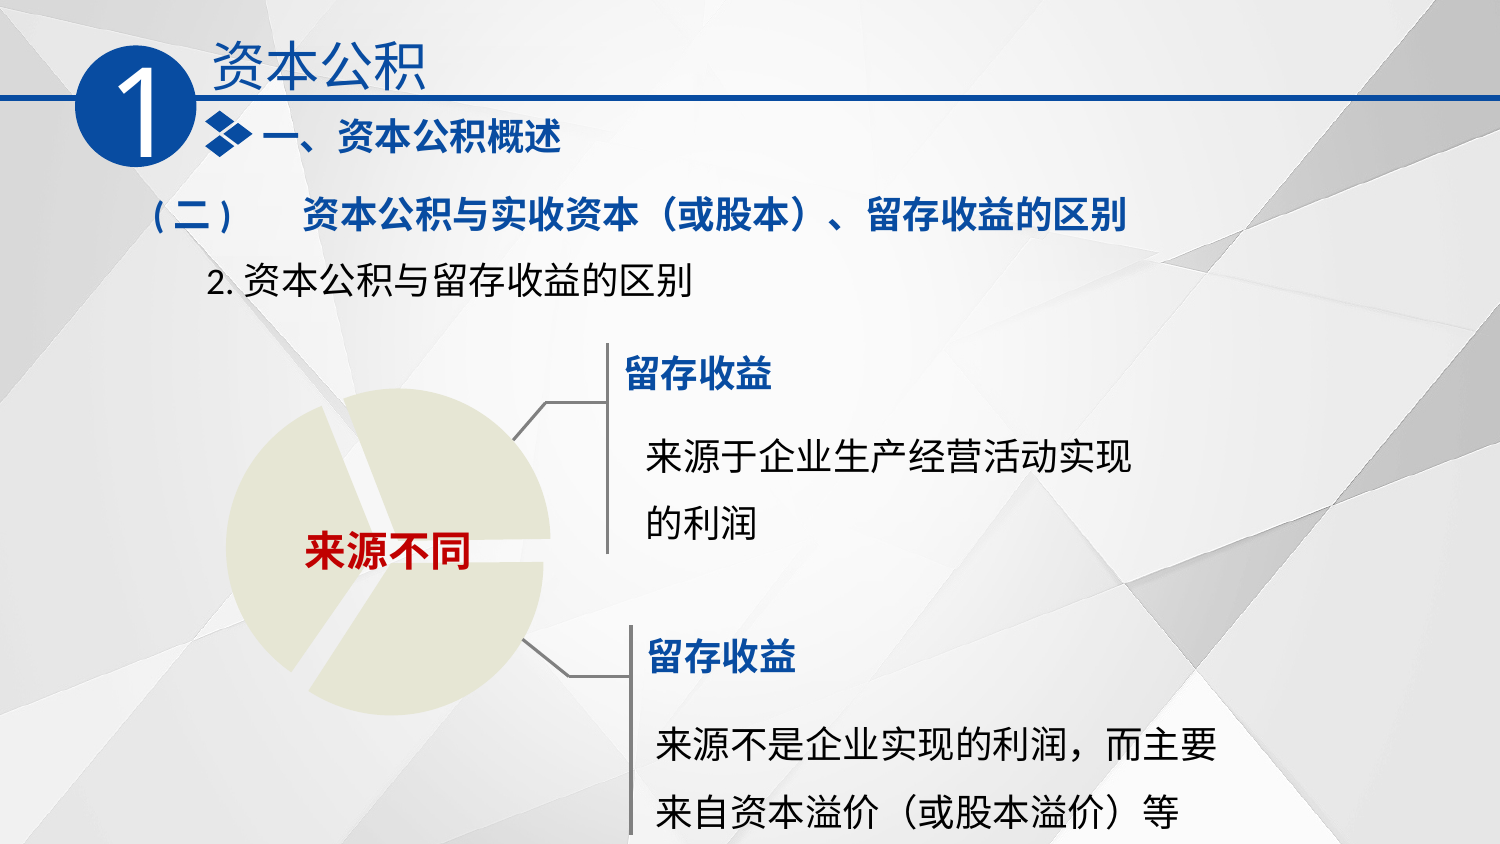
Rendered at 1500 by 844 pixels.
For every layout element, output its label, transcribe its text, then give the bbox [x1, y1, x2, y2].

text_box 留存收益 [608, 342, 789, 403]
text_box [308, 561, 544, 716]
text_box [205, 110, 235, 133]
text_box 留存收益 [632, 625, 812, 685]
text_box 资本公积 [198, 37, 510, 92]
text_box (二) 资本公积与实收资本（或股本）、留存收益的区别 [140, 184, 1141, 242]
text_box [225, 405, 367, 673]
text_box 来源于企业生产经营活动实现的利润 [631, 402, 1156, 553]
picture [0, 0, 1500, 95]
text_box 2.资本公积与留存收益的区别 [193, 250, 706, 308]
text_box [205, 135, 235, 158]
text_box 1 [84, 107, 203, 171]
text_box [522, 639, 570, 677]
text_box 来源不同 [289, 517, 487, 582]
text_box [75, 74, 84, 97]
text_box 来源不是企业实现的利润，而主要来自资本溢价（或股本溢价）等 [640, 691, 1246, 841]
text_box 1 [84, 45, 203, 97]
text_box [512, 402, 546, 441]
text_box [223, 122, 250, 145]
picture [0, 101, 1500, 844]
text_box [75, 107, 84, 138]
text_box [343, 388, 551, 540]
text_box 一、资本公积概述 [250, 107, 575, 164]
